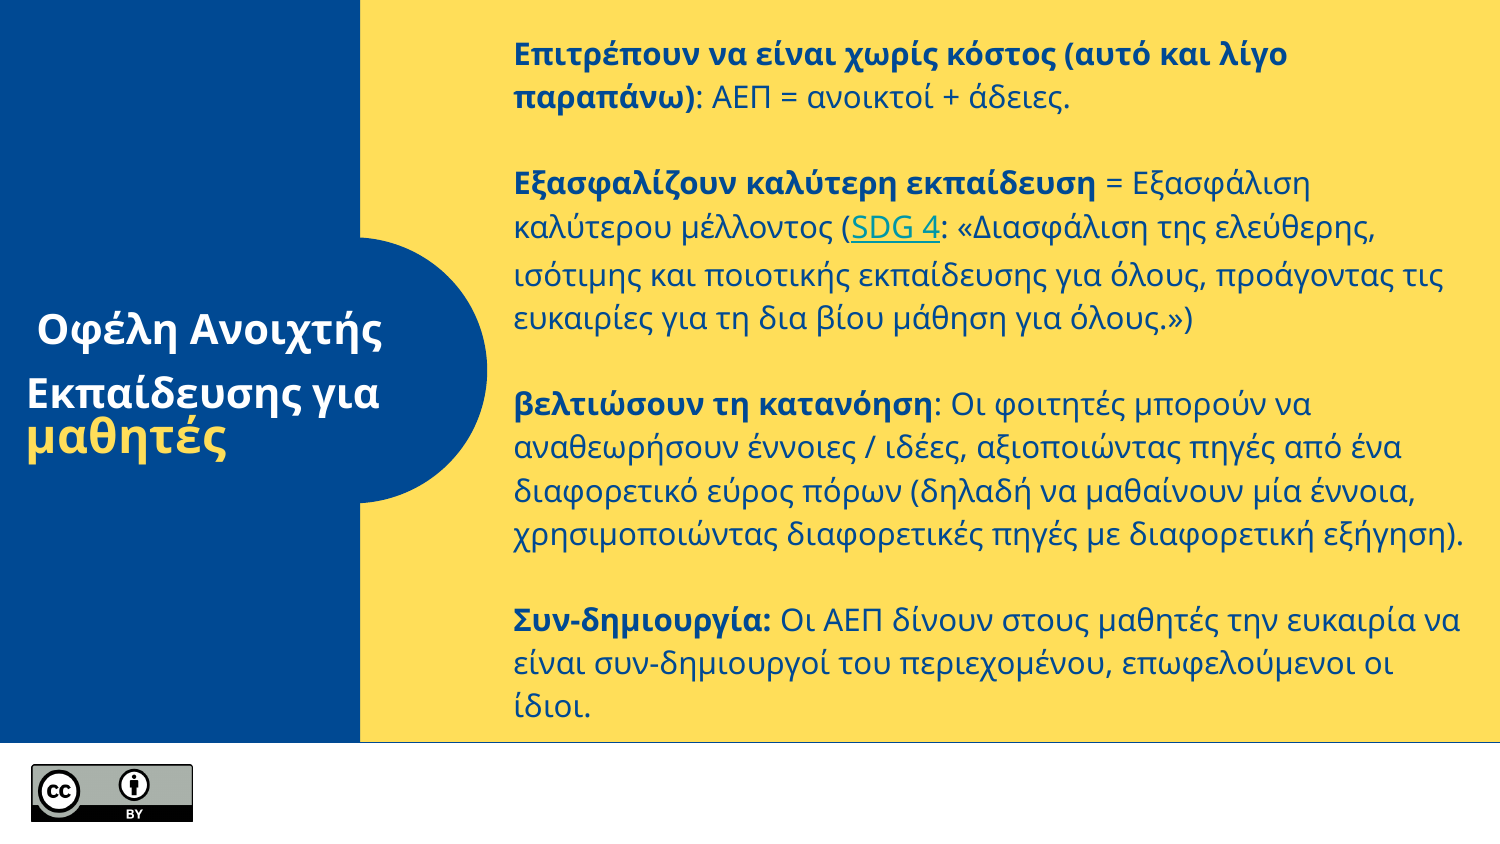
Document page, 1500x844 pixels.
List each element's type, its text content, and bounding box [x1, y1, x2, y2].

picture [31, 764, 193, 822]
text_box [274, 479, 431, 504]
text_box Οφέλη Ανοιχτής Εκπαίδευσης για μαθητές [10, 274, 488, 479]
text_box [0, 750, 1500, 844]
text_box [259, 237, 446, 274]
text_box Επιτρέπουν να είναι χωρίς κόστος (αυτό και λίγο παραπάνω): ΑΕΠ = ανοικτοί + άδειες. Εξασφαλίζουν καλύτερη εκπαίδευση = Εξασφάλιση καλύτερου μέλλοντος (SDG 4: «Διασφάλιση της ελεύθερης, ισότιμης και ποιοτικής εκπαίδευσης για όλους, προάγοντας τις ευκαιρίες για τη δια βίου μάθηση για όλους.») βελτιώσουν τη κατανόηση: Οι φοιτητές μπορούν να αναθεωρήσουν έννοιες / ιδέες, αξιοποιώντας πηγές από ένα διαφορετικό εύρος πόρων (δηλαδή να μαθαίνουν μία έννοια, χρησιμοποιώντας διαφορετικές πηγές με διαφορετική εξήγηση). Συν-δημιουργία: Οι ΑΕΠ δίνουν στους μαθητές την ευκαιρία να είναι συν-δημιουργοί του περιεχομένου, επωφελούμενοι οι ίδιοι. [498, 13, 1489, 739]
text_box [0, 0, 361, 742]
